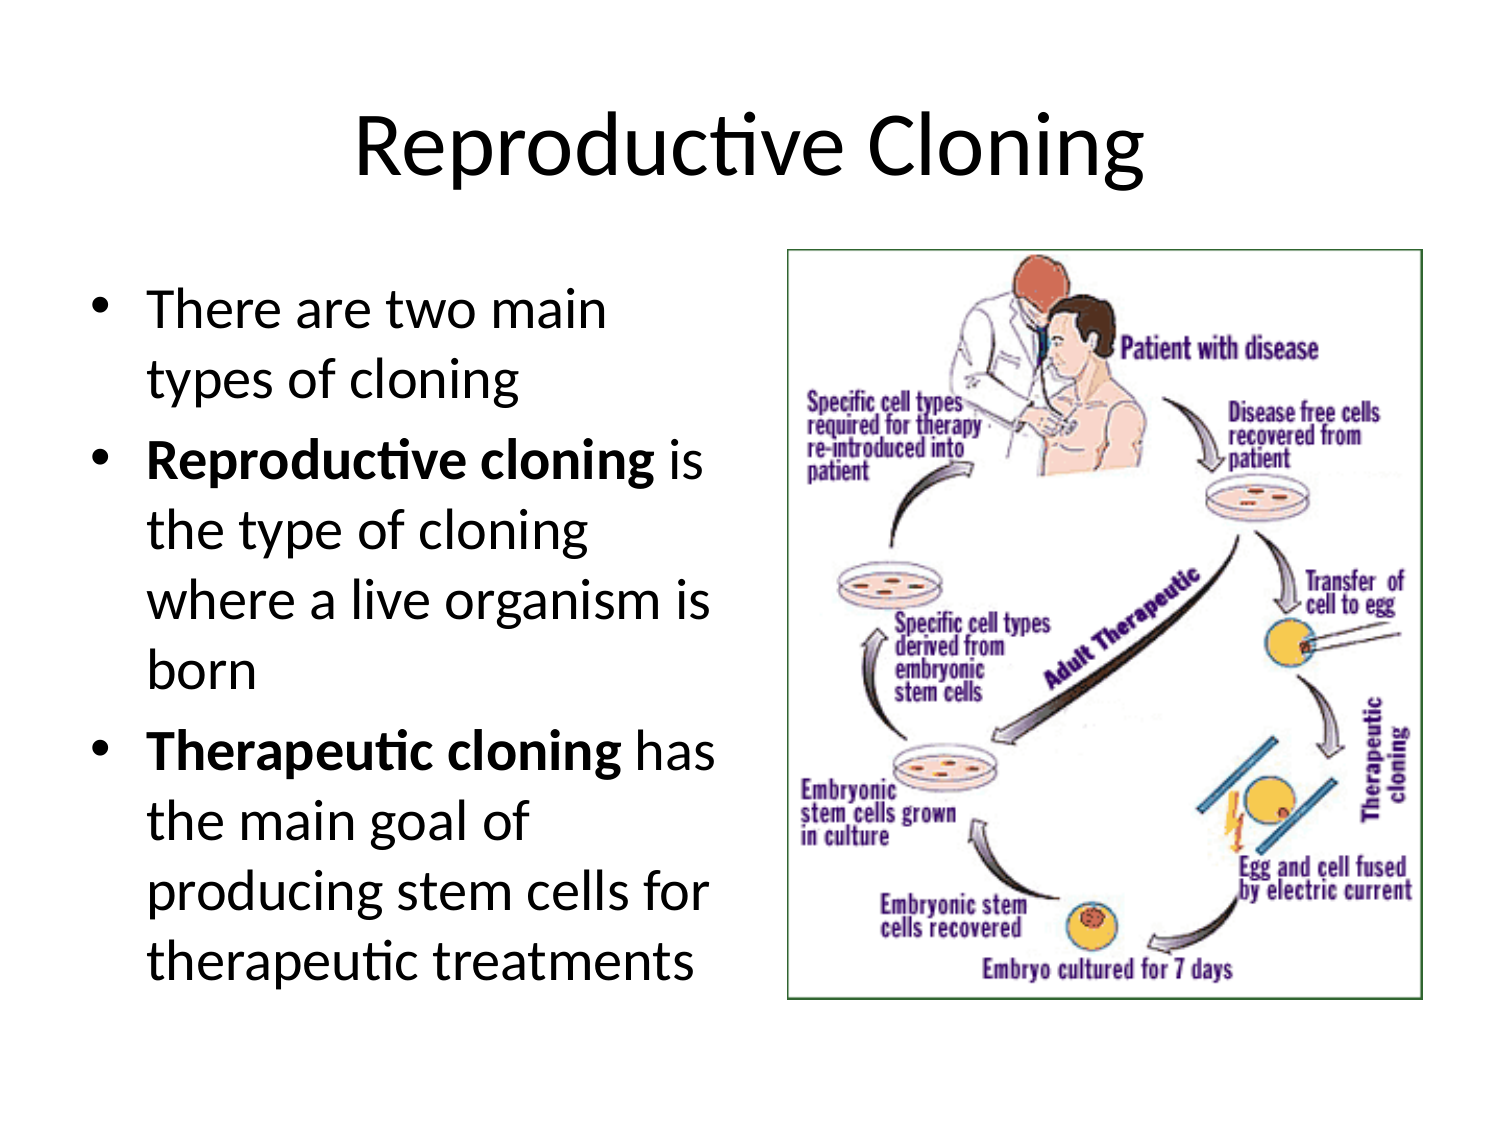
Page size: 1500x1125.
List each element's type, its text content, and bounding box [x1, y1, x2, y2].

list There are two main types of cloning Reproductive cloning is the type of cloning where a live organism is born Therapeutic cloning has the main goal of producing stem cells for therapeutic treatments [75, 262, 738, 1005]
title Reproductive Cloning [75, 45, 1425, 233]
picture [787, 249, 1424, 1001]
